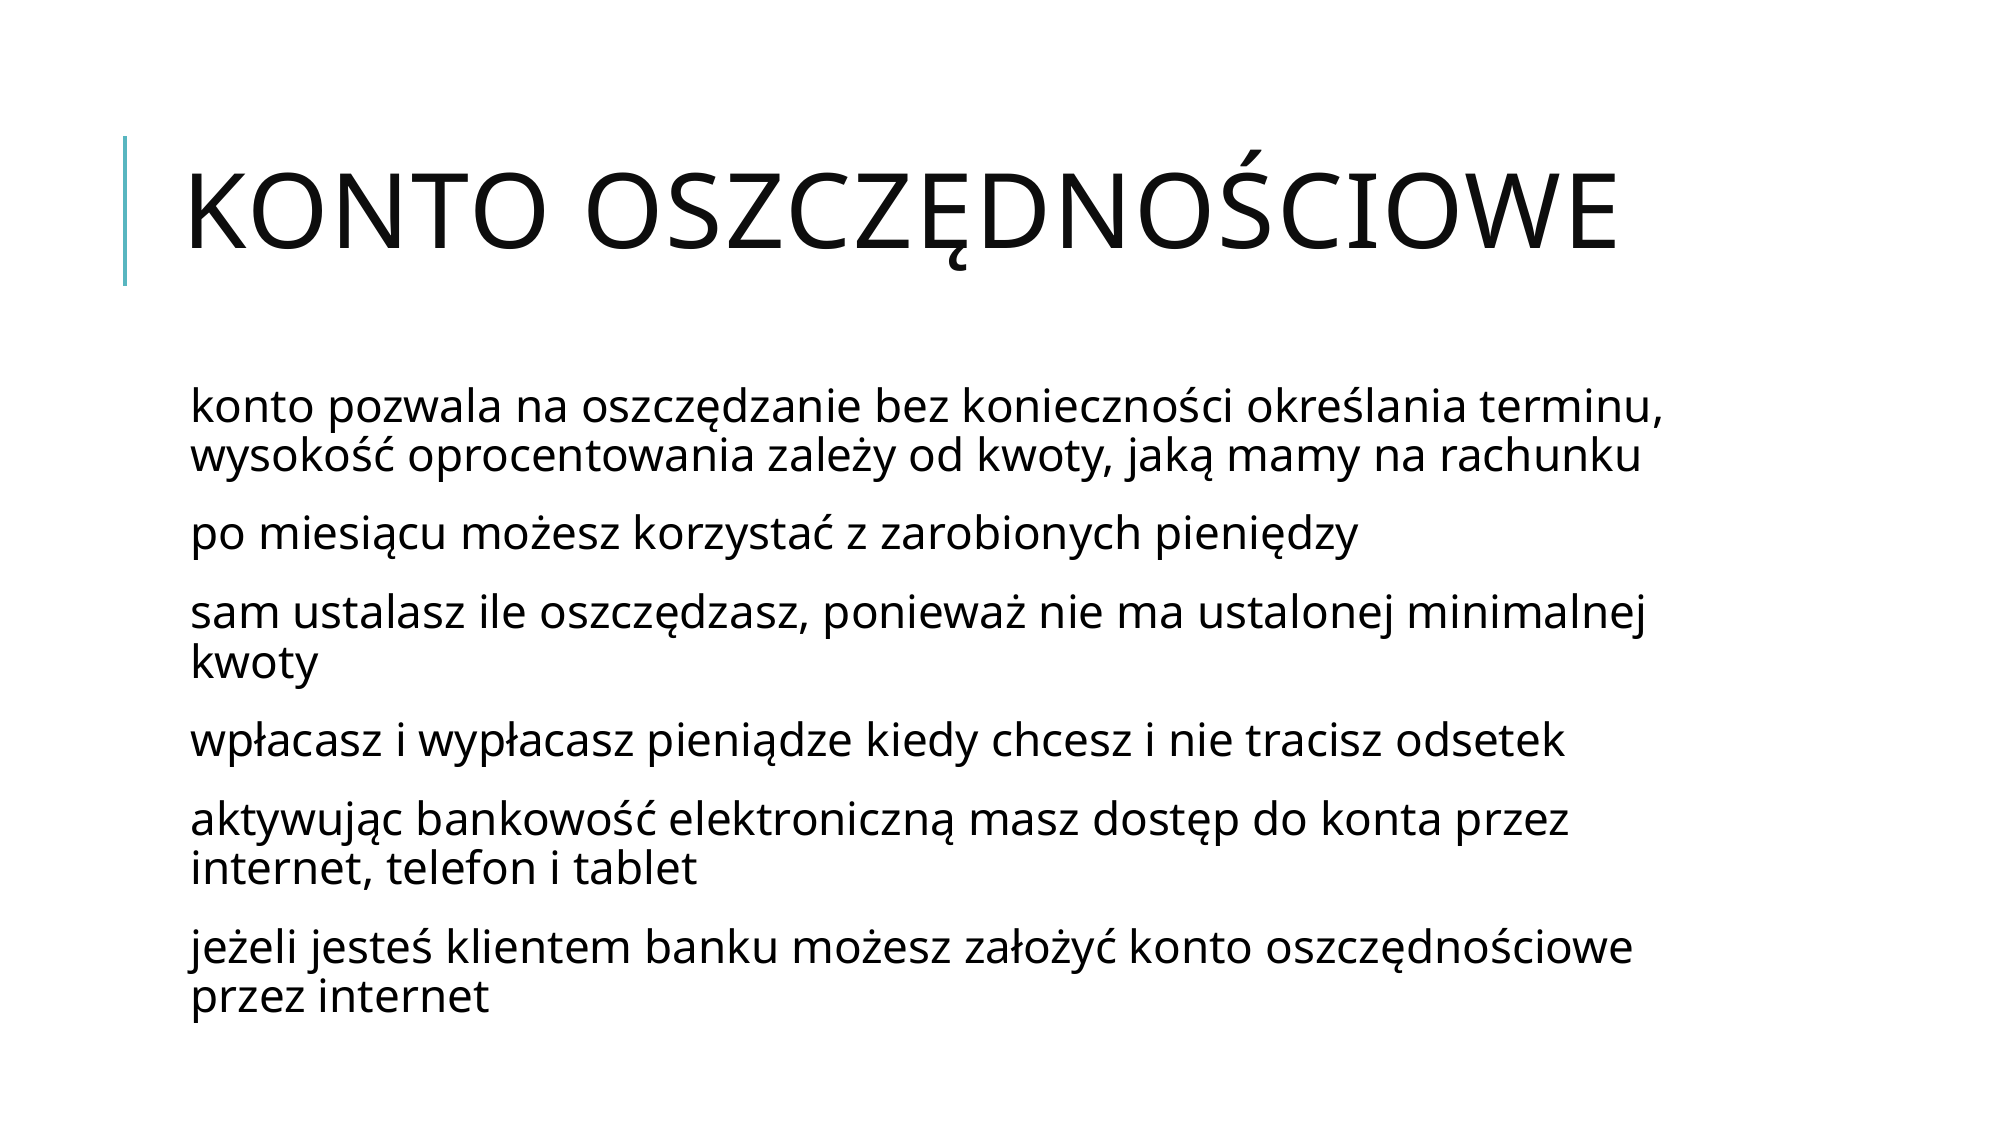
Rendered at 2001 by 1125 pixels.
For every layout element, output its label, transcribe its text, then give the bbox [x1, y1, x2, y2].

title Konto oszczędnościowe [168, 96, 1763, 342]
list konto pozwala na oszczędzanie bez konieczności określania terminu, wysokość oprocentowania zależy od kwoty, jaką mamy na rachunku po miesiącu możesz korzystać z zarobionych pieniędzy sam ustalasz ile oszczędzasz, ponieważ nie ma ustalonej minimalnej kwoty wpłacasz i wypłacasz pieniądze kiedy chcesz i nie tracisz odsetek aktywując bankowość elektroniczną masz dostęp do konta przez internet, telefon i tablet jeżeli jesteś klientem banku możesz założyć konto oszczędnościowe przez internet [168, 375, 1763, 1035]
